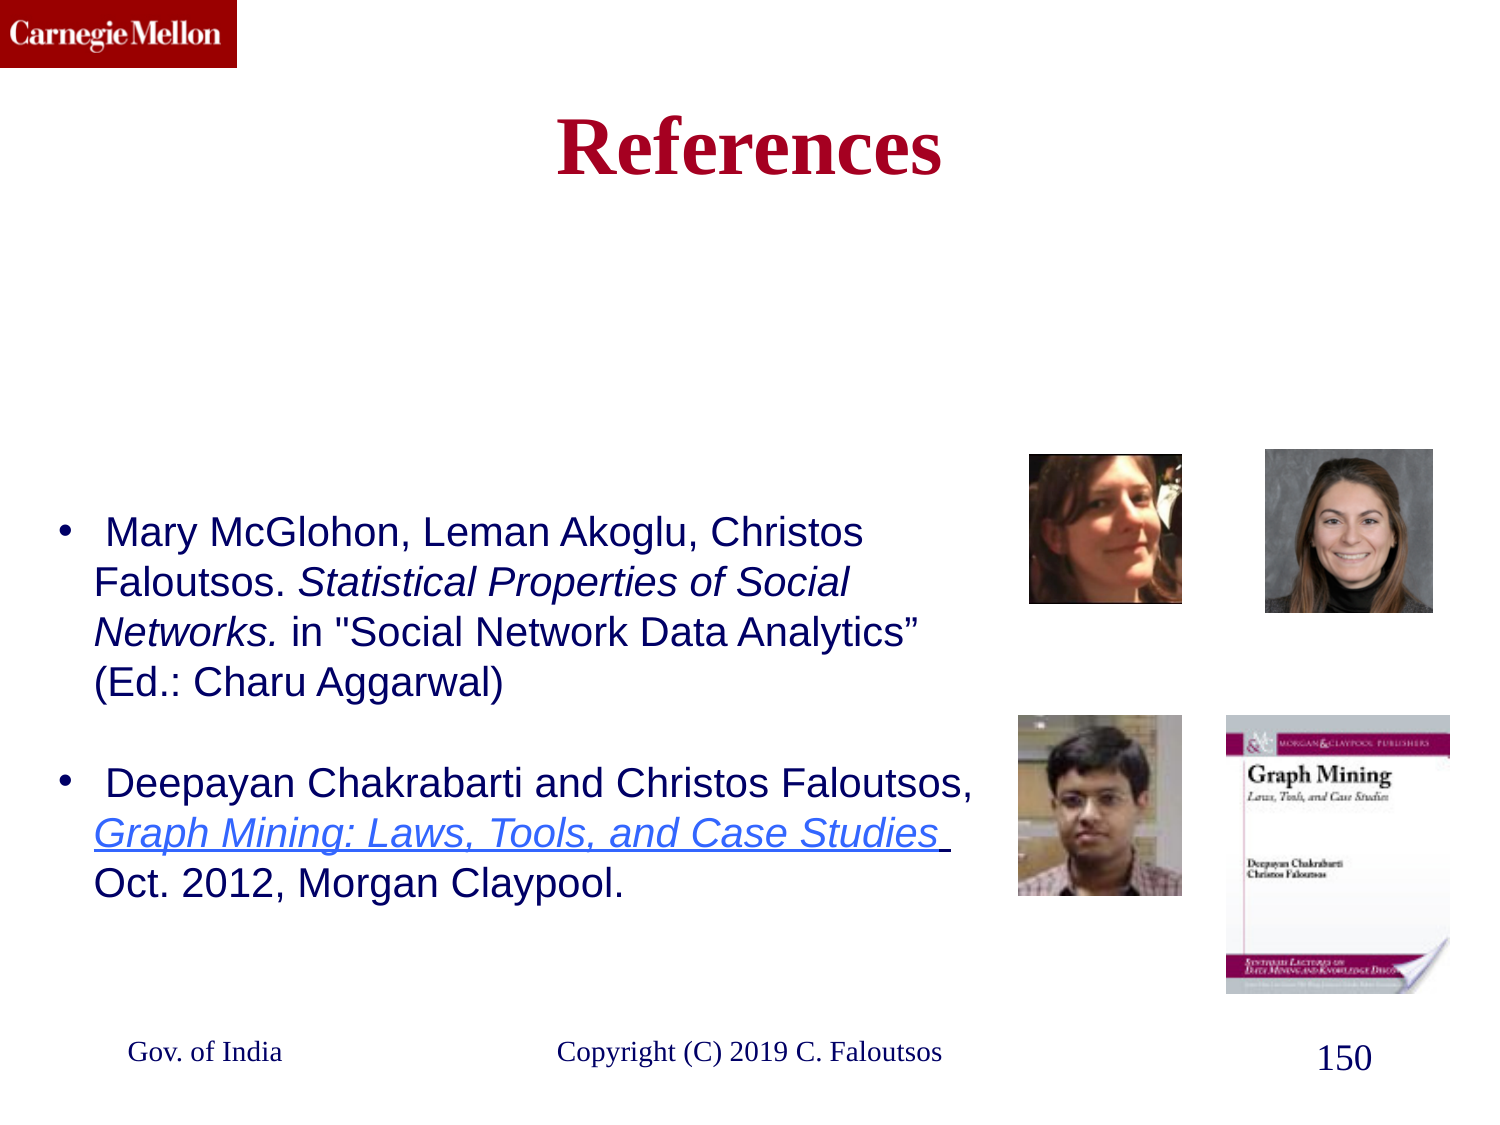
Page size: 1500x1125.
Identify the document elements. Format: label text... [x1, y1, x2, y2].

slide_number 150 [1074, 1024, 1388, 1101]
picture [0, 0, 237, 68]
text_box Mary McGlohon, Leman Akoglu, Christos Faloutsos. Statistical Properties of Social Networks. in "Social Network Data Analytics” (Ed.: Charu Aggarwal) Deepayan Chakrabarti and Christos Faloutsos, Graph Mining: Laws, Tools, and Case Studies Oct. 2012, Morgan Claypool. [43, 497, 1015, 913]
picture [1264, 383, 1433, 613]
picture [1226, 715, 1451, 994]
picture [1017, 715, 1182, 897]
slide_number Gov. of India [112, 1024, 426, 1101]
footer Copyright (C) 2019 C. Faloutsos [512, 1024, 988, 1101]
title References [112, 85, 1388, 199]
picture [1028, 454, 1182, 604]
